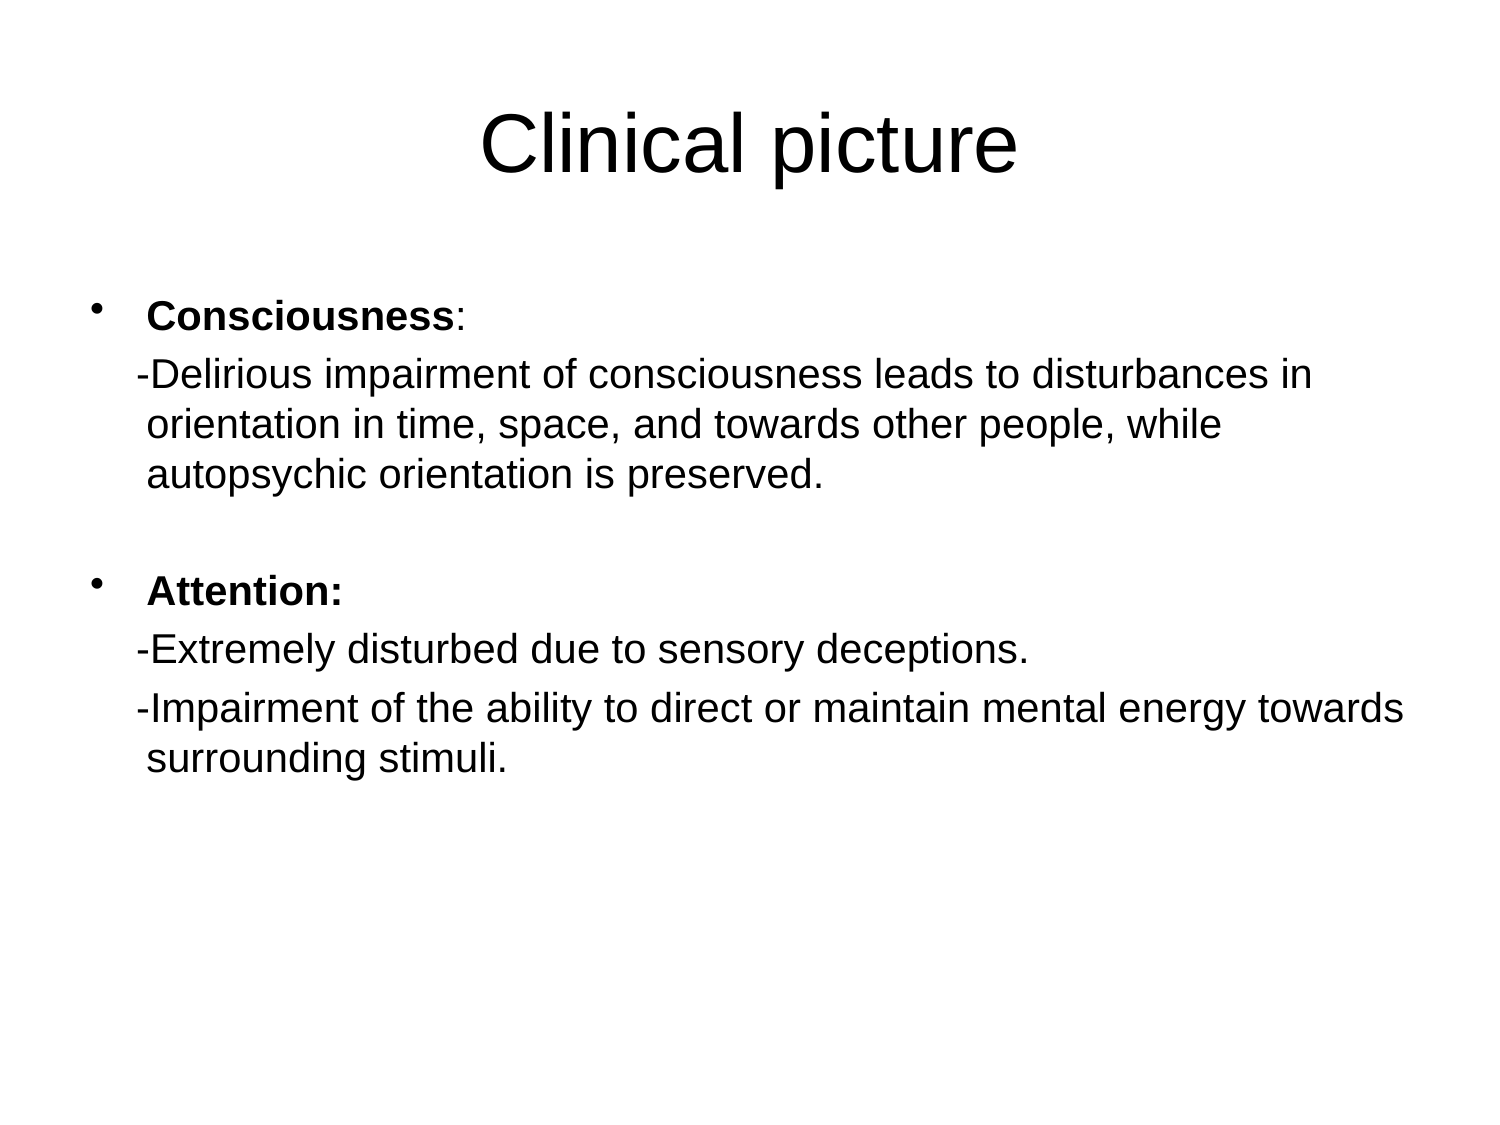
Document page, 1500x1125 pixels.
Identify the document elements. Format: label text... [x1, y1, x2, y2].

list Consciousness: -Delirious impairment of consciousness leads to disturbances in orientation in time, space, and towards other people, while autopsychic orientation is preserved. Attention: -Extremely disturbed due to sensory deceptions. -Impairment of the ability to direct or maintain mental energy towards surrounding stimuli. [75, 281, 1425, 1005]
title Clinical picture [75, 45, 1425, 233]
